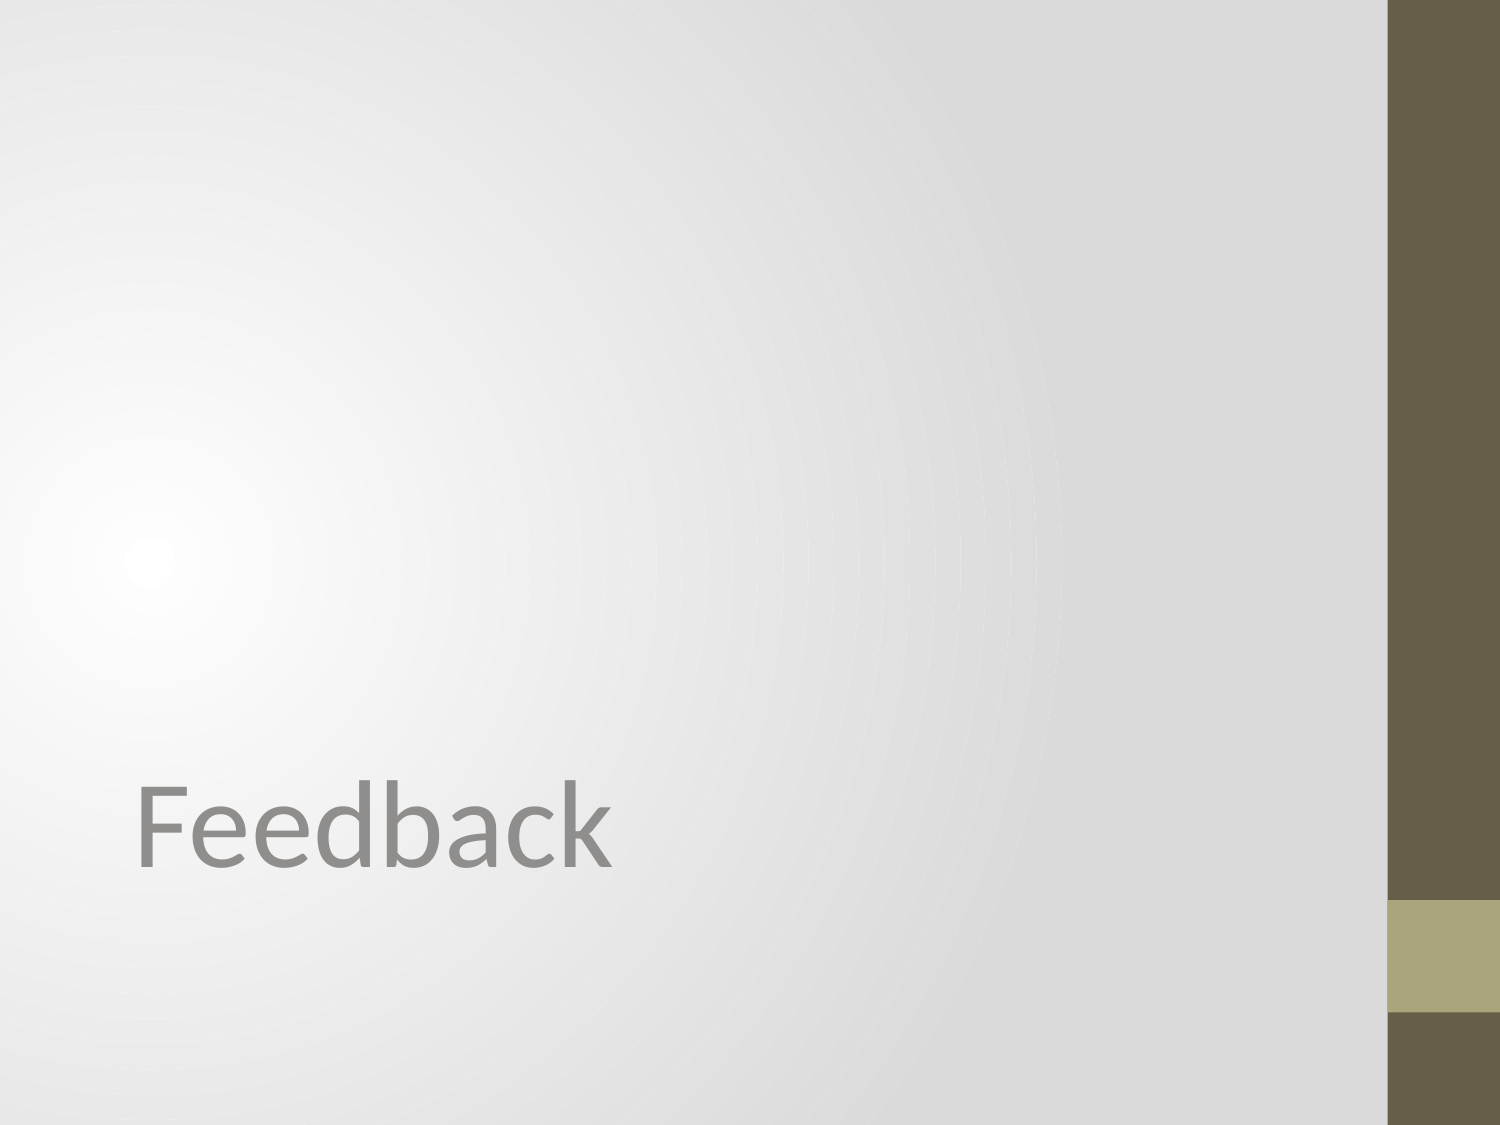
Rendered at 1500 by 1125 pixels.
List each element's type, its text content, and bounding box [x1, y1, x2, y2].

list Feedback [118, 632, 1125, 900]
